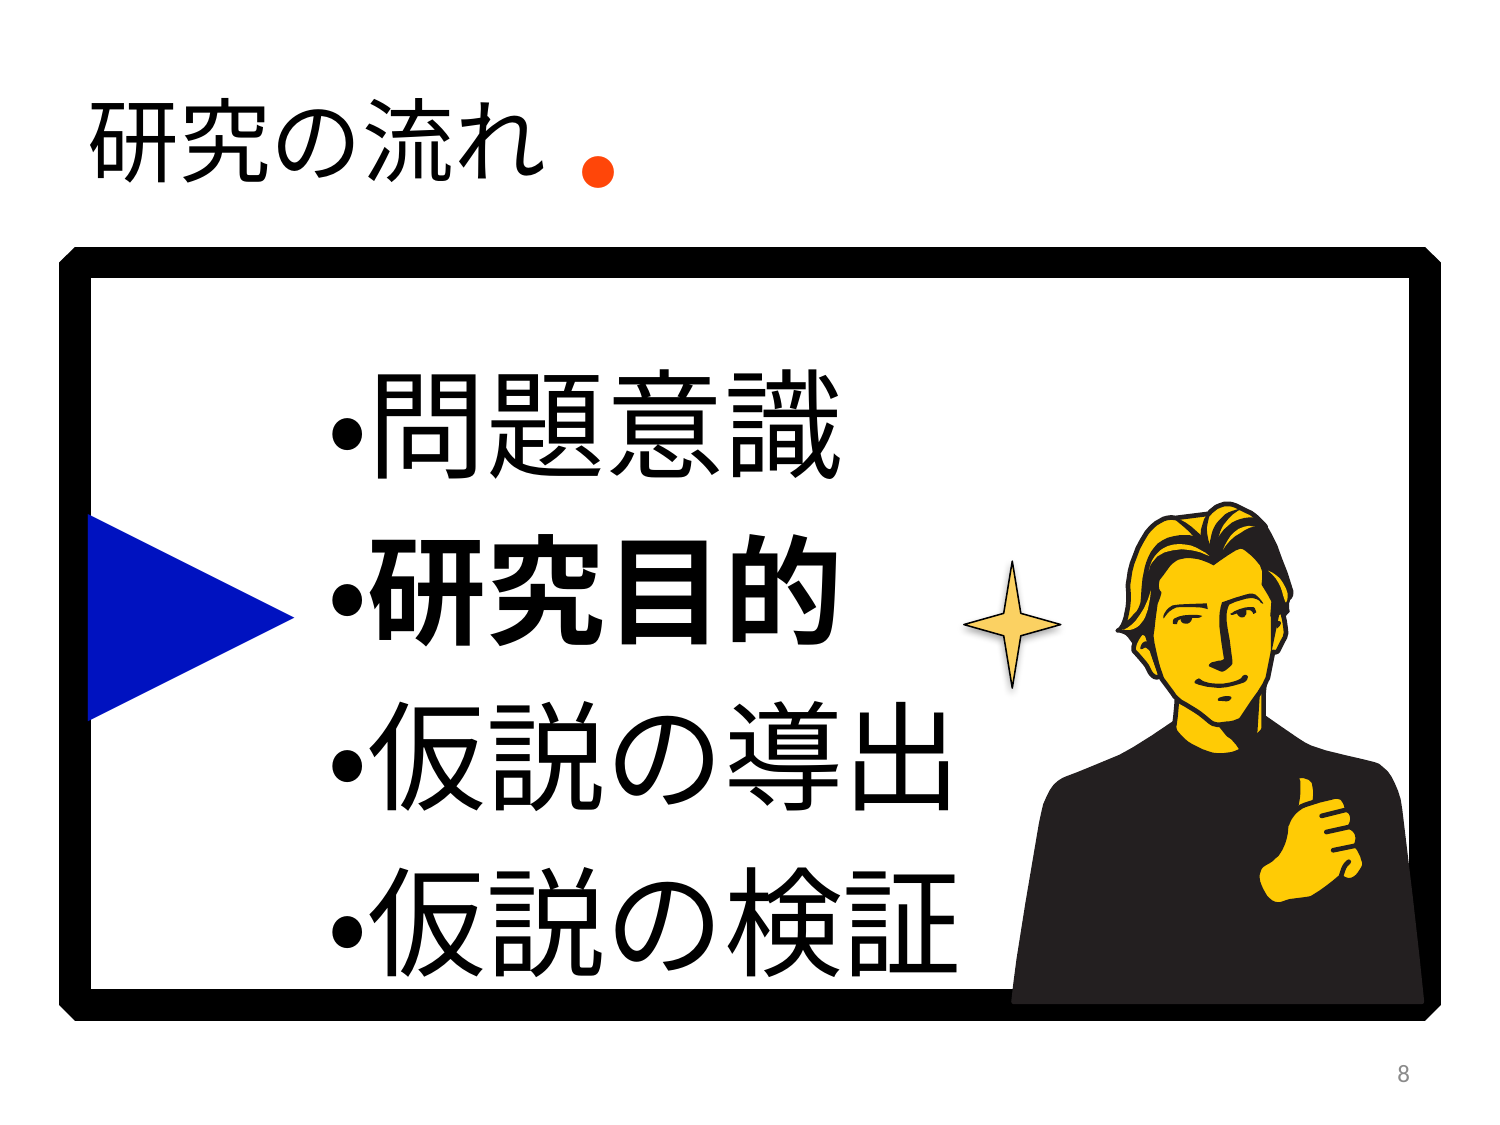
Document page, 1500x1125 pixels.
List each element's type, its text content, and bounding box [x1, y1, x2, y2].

text_box ・ [508, 72, 688, 268]
list ・問題意識 ・研究目的 ・仮説の導出 ・仮説の検証 [75, 262, 1425, 1005]
slide_number 8 [1074, 1042, 1425, 1103]
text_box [963, 500, 1426, 1006]
title 研究の流れ [72, 45, 1423, 233]
text_box ▶ [73, 410, 311, 751]
